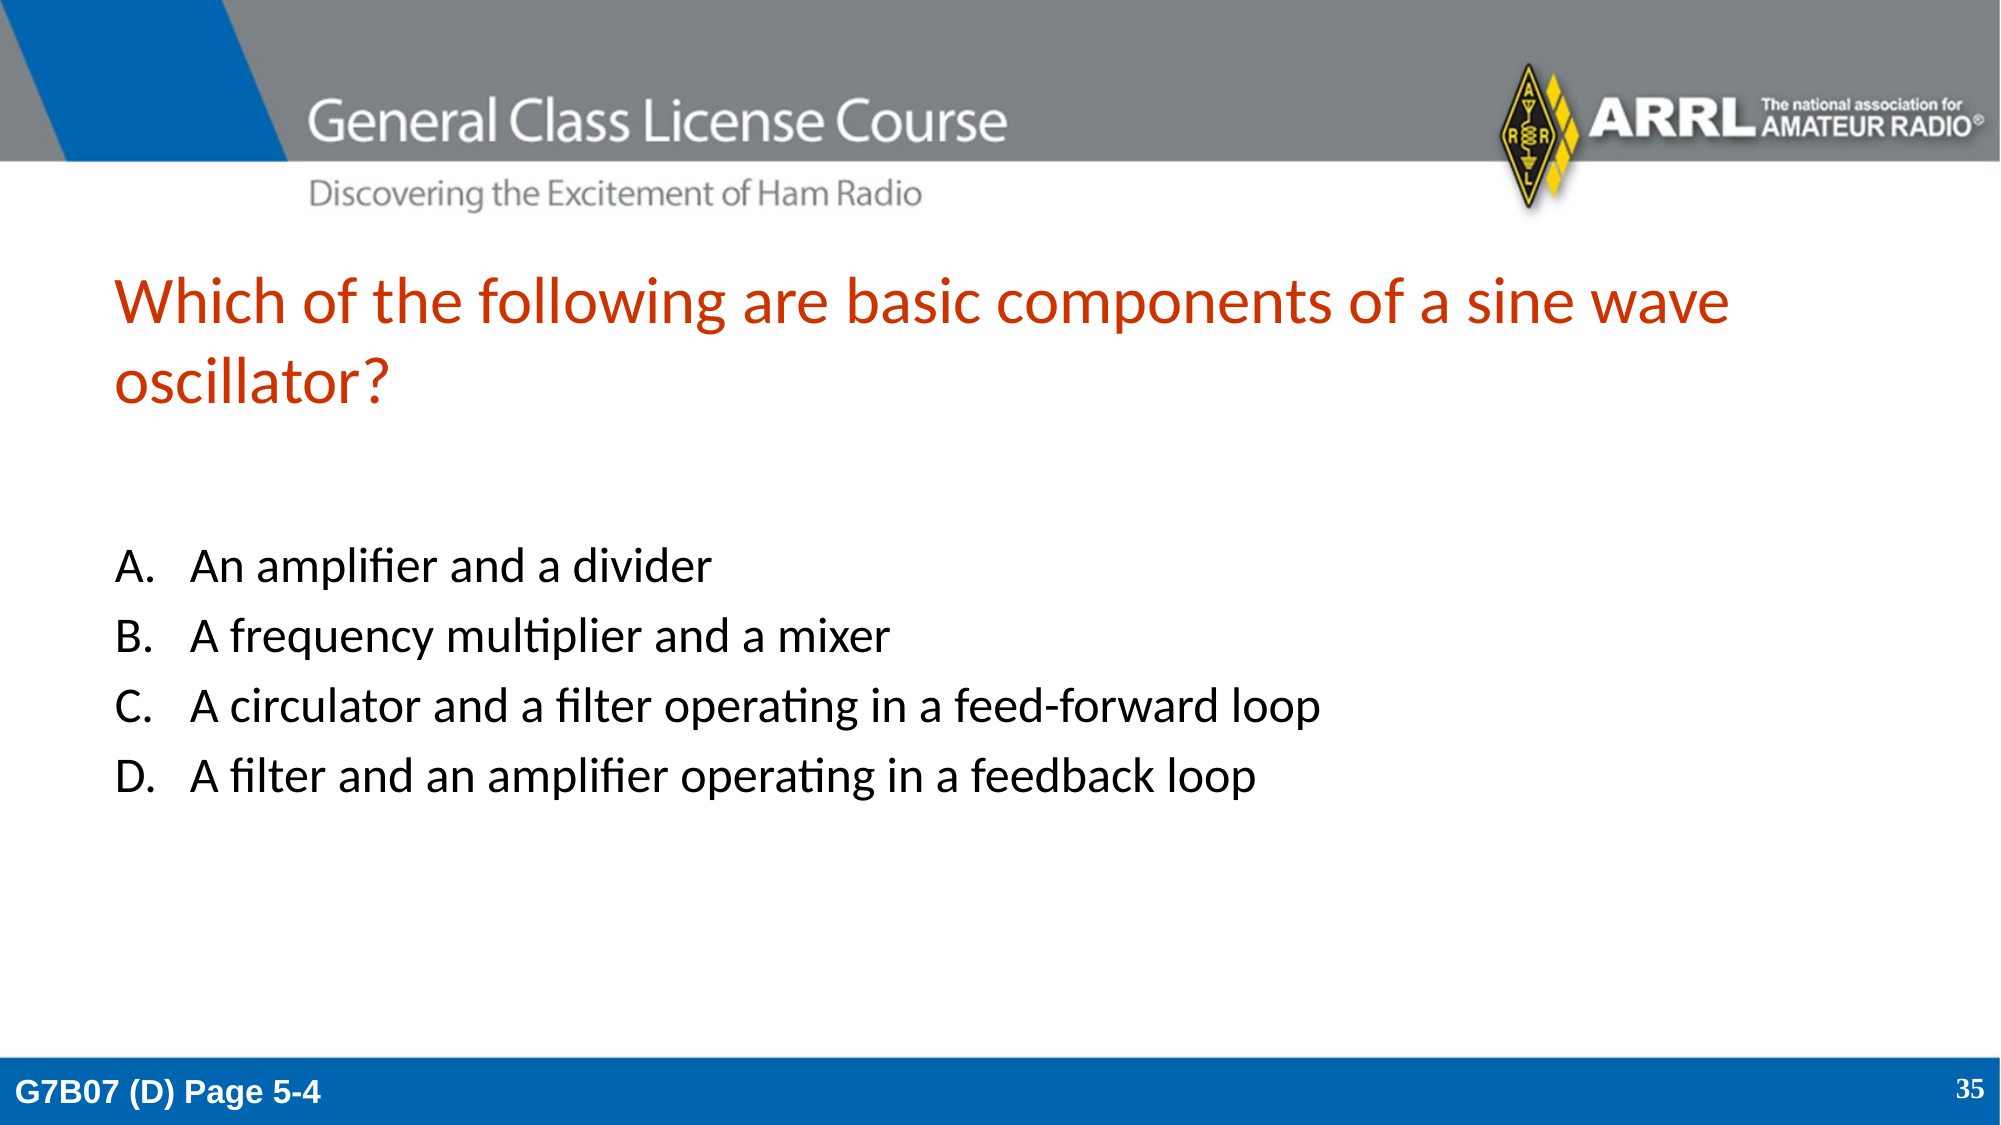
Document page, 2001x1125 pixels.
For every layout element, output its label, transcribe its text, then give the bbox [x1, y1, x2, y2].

picture [0, 0, 2001, 1125]
text_box G7B07 (D) Page 5-4 [0, 1062, 1313, 1118]
list An amplifier and a divider A frequency multiplier and a mixer A circulator and a filter operating in a feed-forward loop A filter and an amplifier operating in a feedback loop [99, 525, 1900, 1005]
title Which of the following are basic components of a sine wave oscillator? [99, 249, 1900, 468]
text_box 35 [1875, 1062, 2000, 1113]
